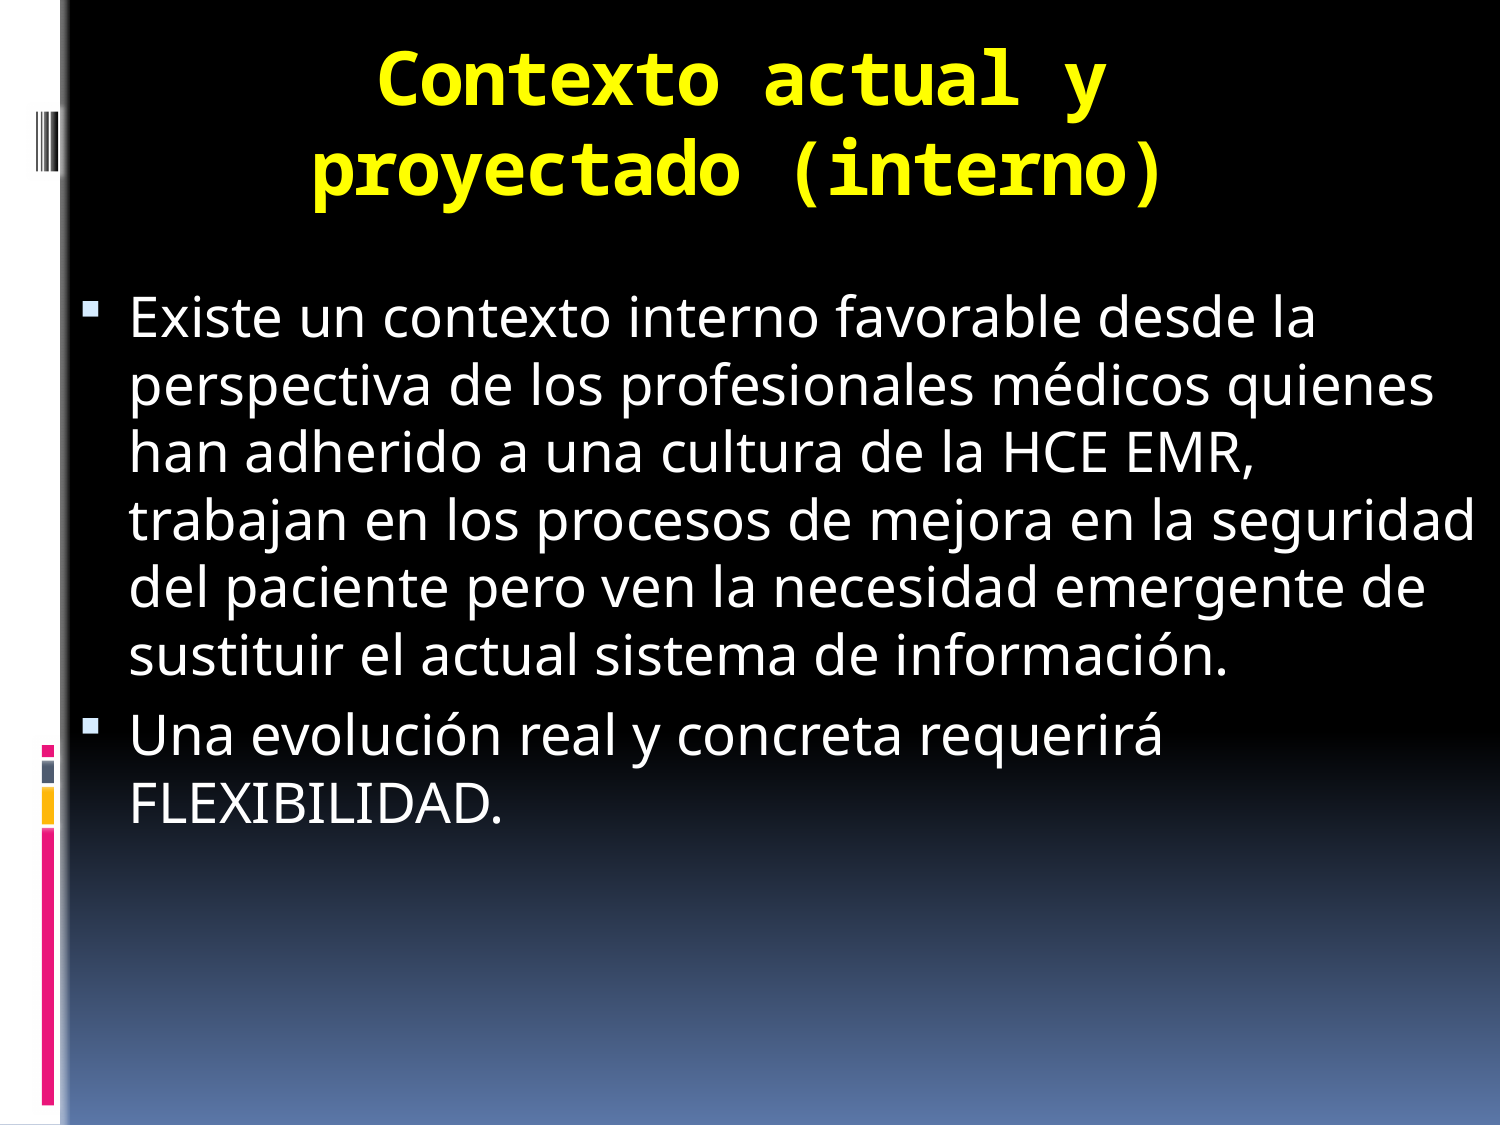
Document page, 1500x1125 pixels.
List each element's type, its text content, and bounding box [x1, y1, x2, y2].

list Existe un contexto interno favorable desde la perspectiva de los profesionales médicos quienes han adherido a una cultura de la HCE EMR, trabajan en los procesos de mejora en la seguridad del paciente pero ven la necesidad emergente de sustituir el actual sistema de información. Una evolución real y concreta requerirá FLEXIBILIDAD. [52, 273, 1500, 915]
title Contexto actual y proyectado (interno) [170, 23, 1313, 200]
